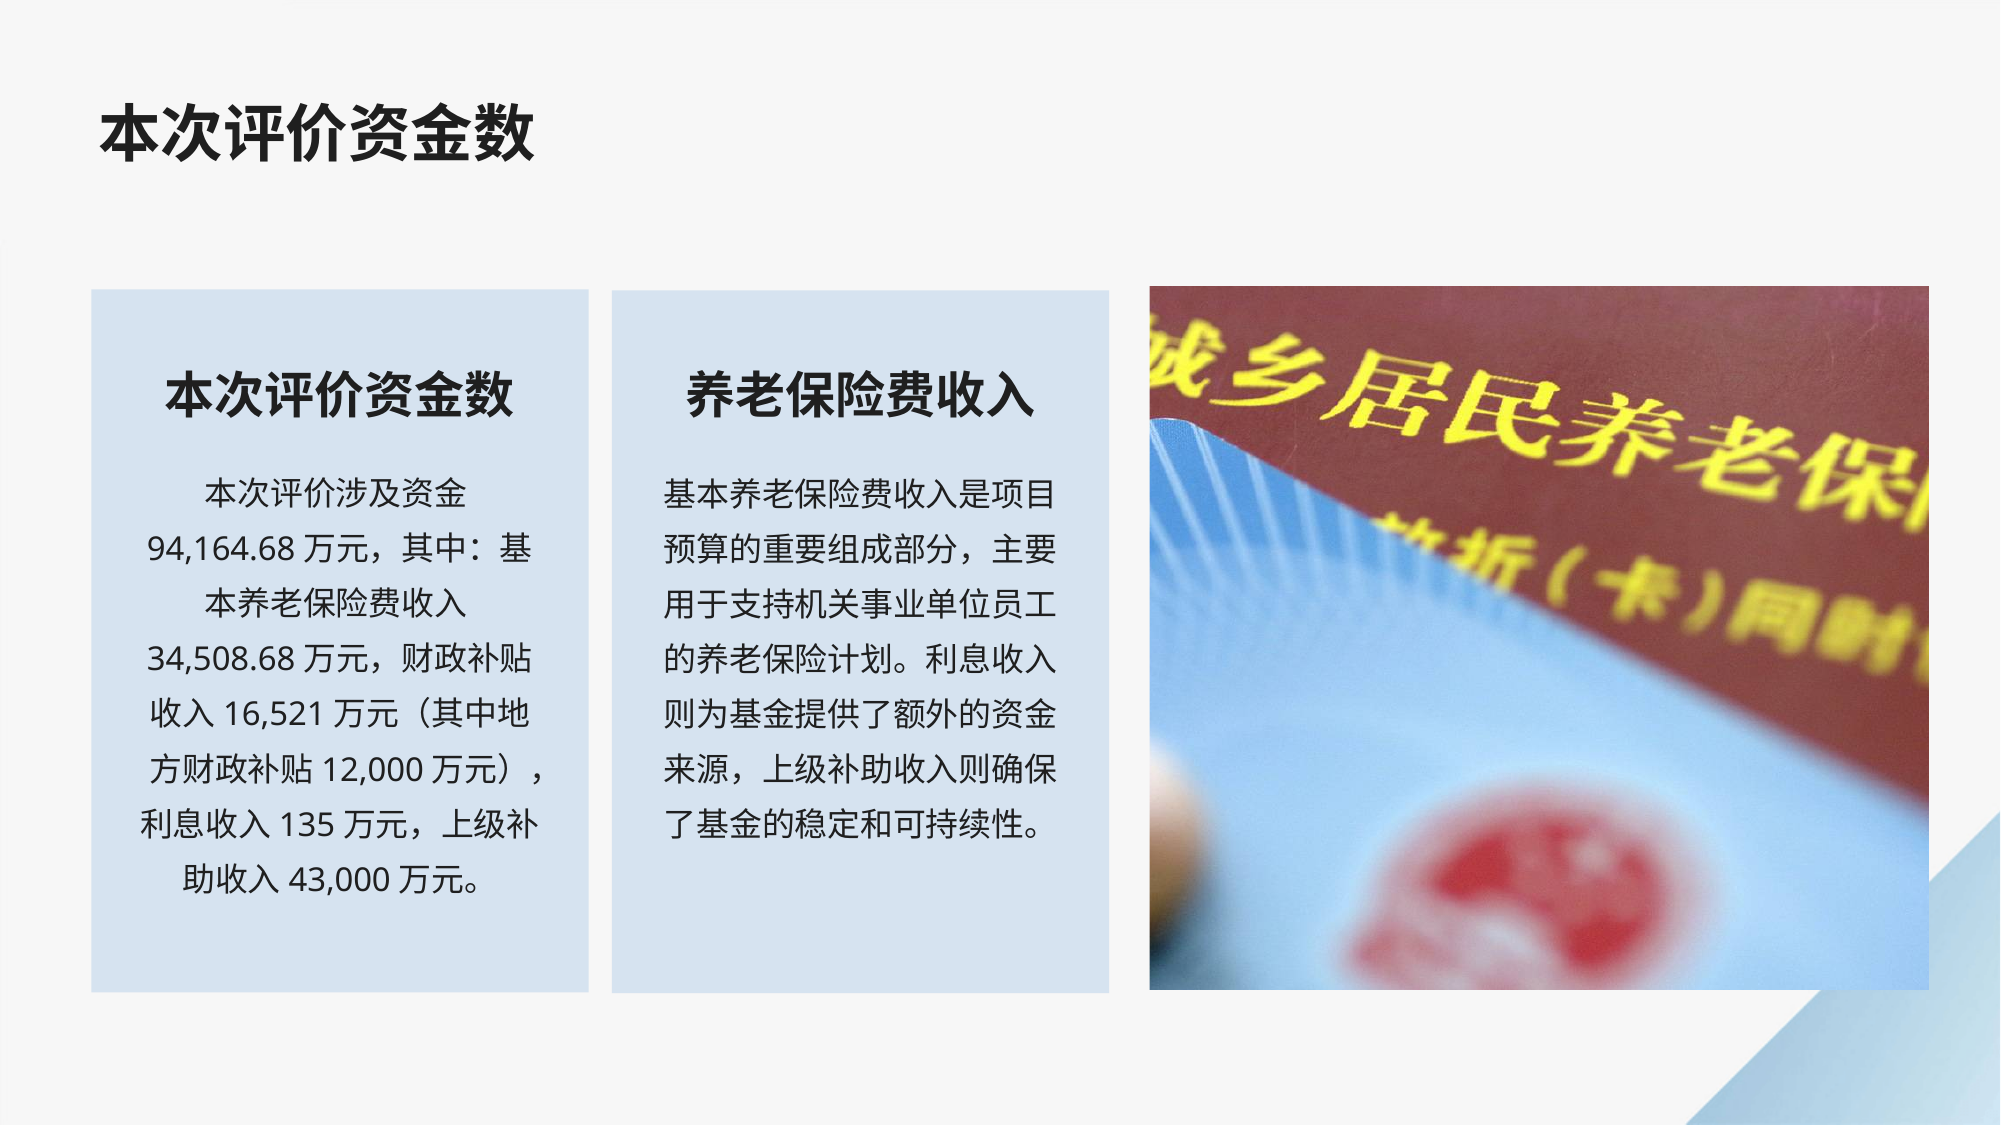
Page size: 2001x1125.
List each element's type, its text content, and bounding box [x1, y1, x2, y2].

text_box 基本养老保险费收入是项目预算的重要组成部分，主要用于支持机关事业单位员工的养老保险计划。利息收入则为基金提供了额外的资金来源，上级补助收入则确保了基金的稳定和可持续性。 [643, 452, 1078, 933]
text_box 本次评价资金数 [122, 333, 557, 441]
text_box [91, 289, 589, 993]
text_box 本次评价涉及资金94,164.68万元，其中：基本养老保险费收入34,508.68万元，财政补贴收入16,521万元（其中地方财政补贴12,000万元），利息收入135万元，上级补助收入43,000万元。 [122, 451, 557, 932]
picture [0, 0, 2001, 1125]
text_box [611, 290, 1110, 994]
text_box 本次评价资金数 [78, 43, 1922, 189]
text_box 养老保险费收入 [643, 333, 1078, 441]
